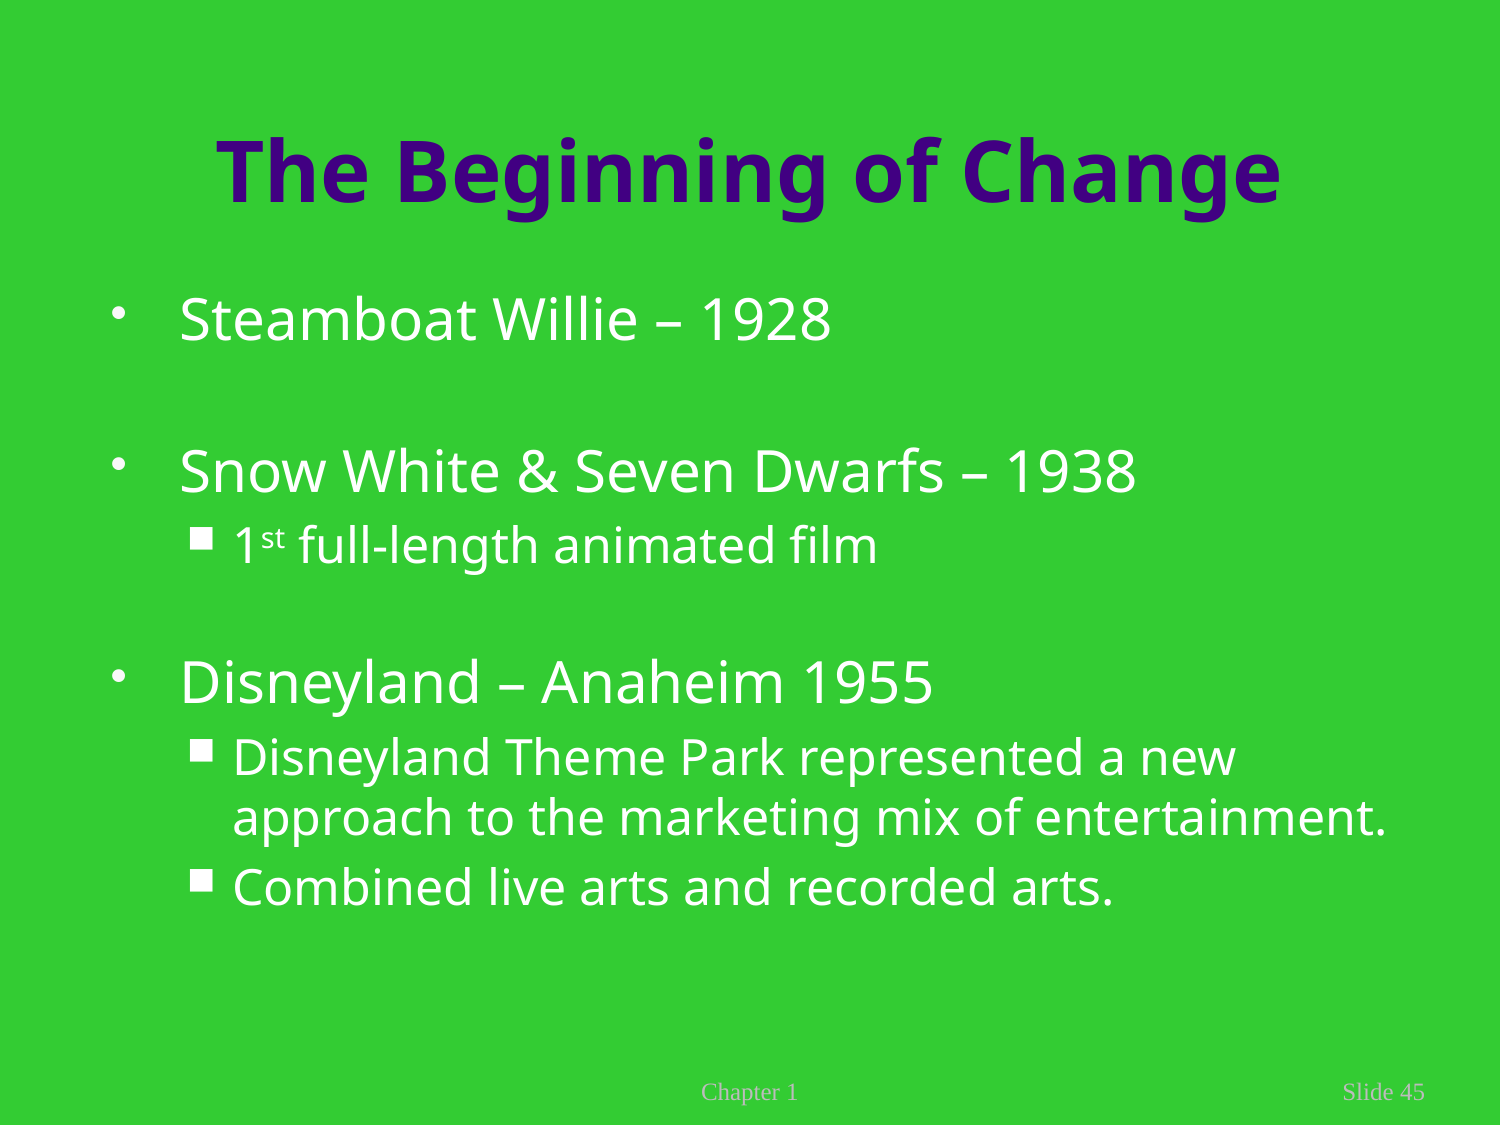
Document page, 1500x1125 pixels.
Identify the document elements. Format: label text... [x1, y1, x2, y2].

slide_number Slide 45 [1299, 1052, 1425, 1113]
list Steamboat Willie – 1928 Snow White & Seven Dwarfs – 1938 1st full-length animated film Disneyland – Anaheim 1955 Disneyland Theme Park represented a new approach to the marketing mix of entertainment. Combined live arts and recorded arts. [75, 275, 1438, 975]
title The Beginning of Change [112, 75, 1388, 263]
footer Chapter 1 [512, 1052, 988, 1113]
